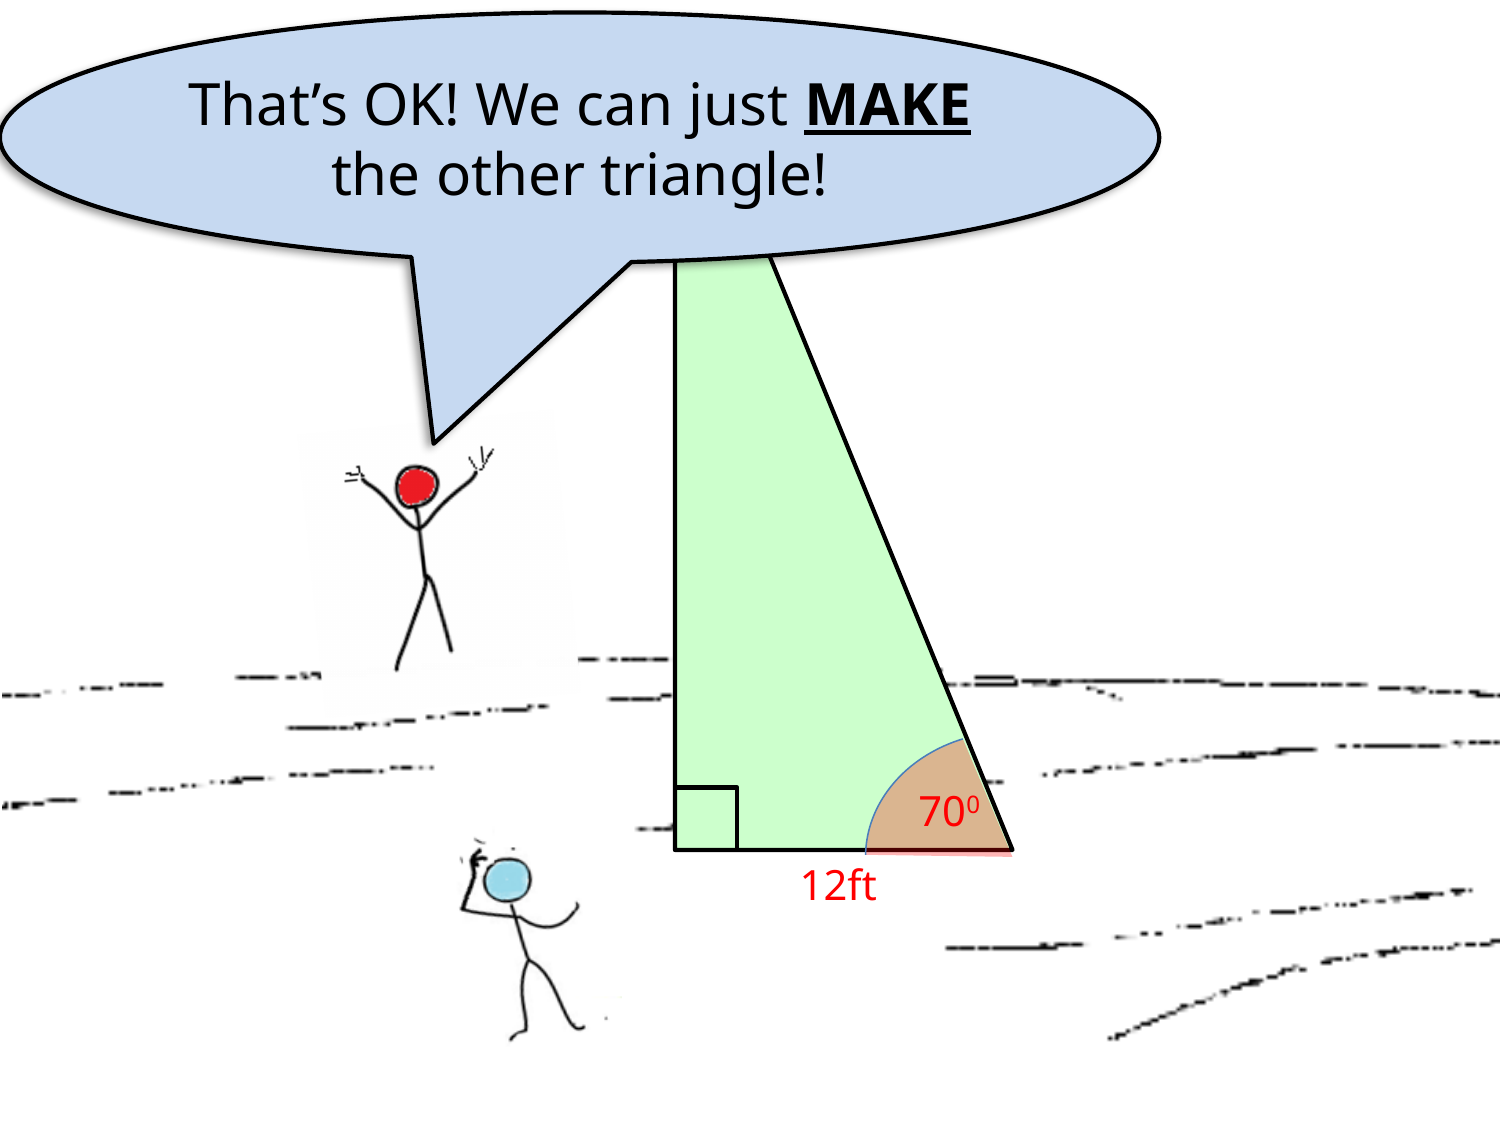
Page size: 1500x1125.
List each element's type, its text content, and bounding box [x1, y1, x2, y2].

picture [1, 410, 1500, 1125]
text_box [674, 24, 1013, 851]
text_box That’s OK! We can just MAKE the other triangle! [0, 10, 834, 420]
text_box That’s OK! We can just MAKE the other triangle! [1016, 53, 1162, 222]
